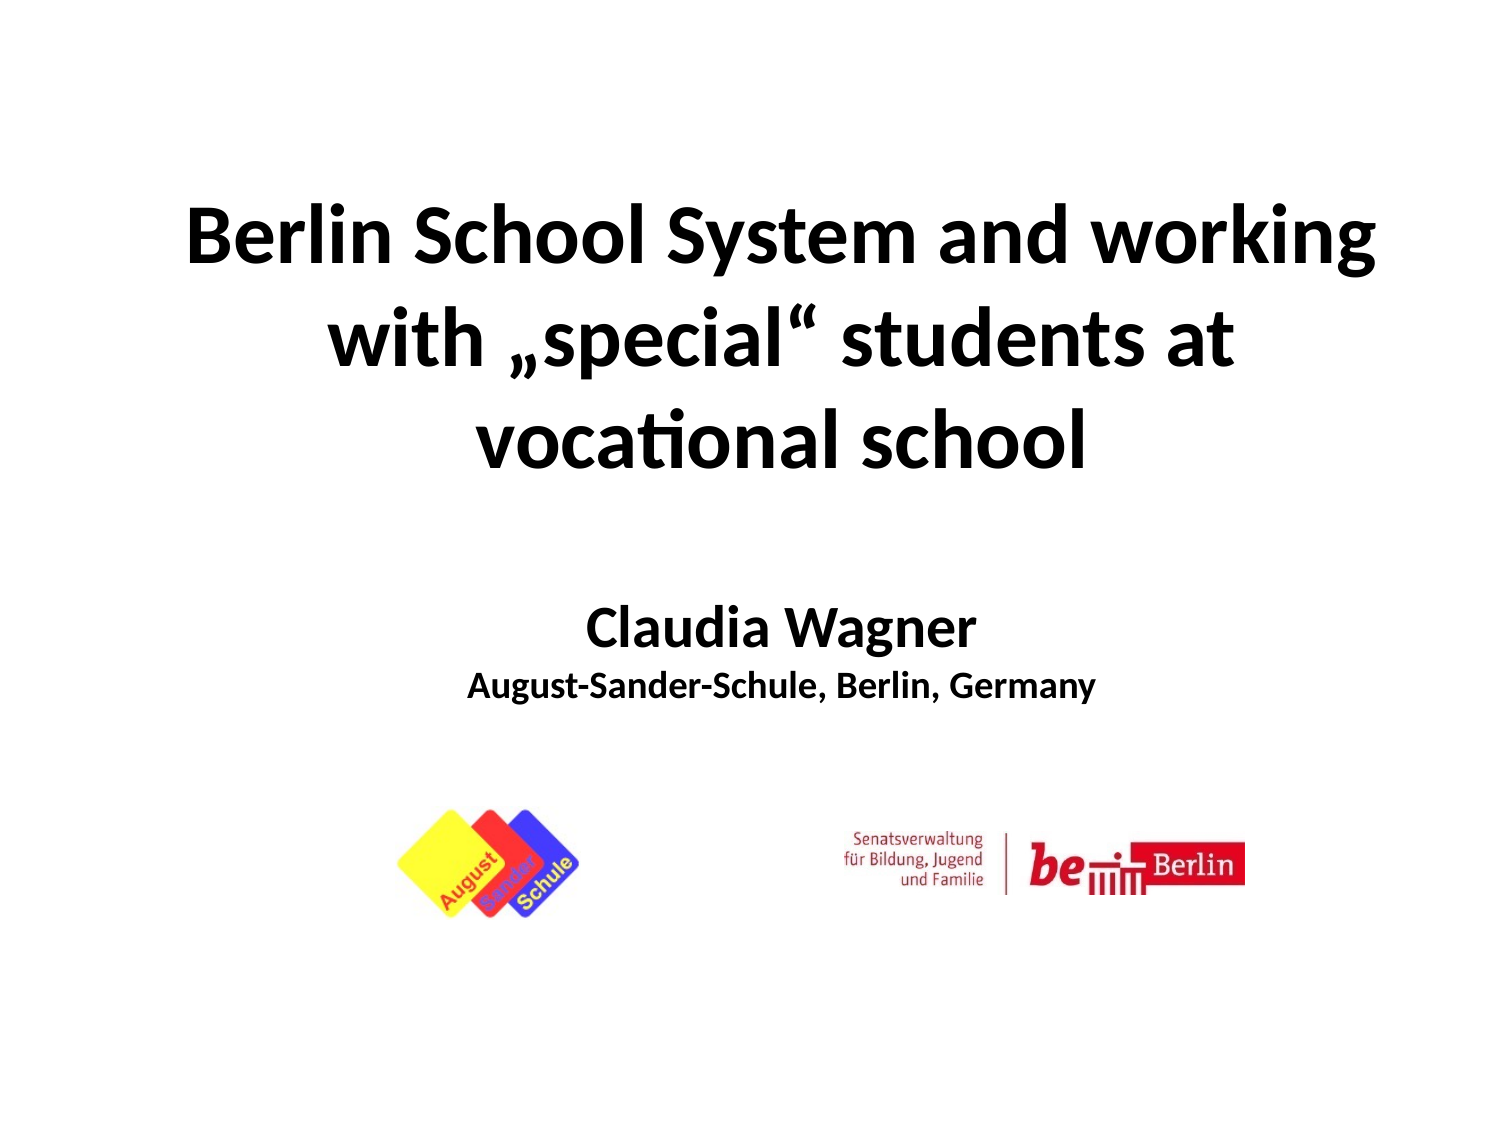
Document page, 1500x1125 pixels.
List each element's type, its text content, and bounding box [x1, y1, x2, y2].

picture [844, 831, 1245, 895]
picture [395, 806, 582, 920]
title Berlin School System and working with „special“ students at vocational school Claudia Wagner August-Sander-Schule, Berlin, Germany [76, 66, 1427, 846]
